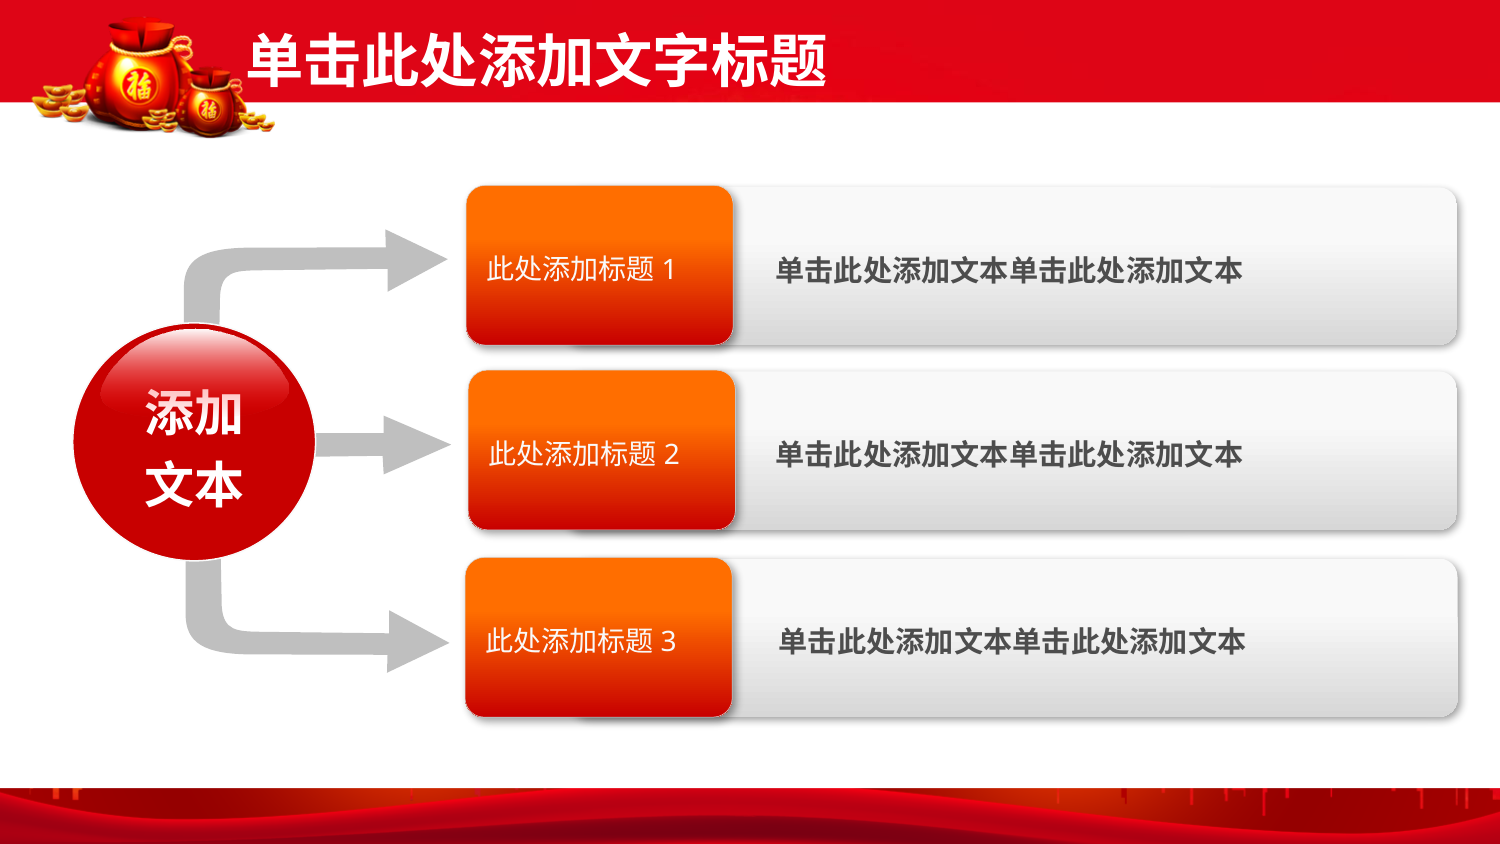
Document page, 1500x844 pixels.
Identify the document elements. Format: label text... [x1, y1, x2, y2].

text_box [72, 322, 316, 561]
text_box 单击此处添加文本单击此处添加文本 [733, 187, 1458, 345]
text_box [183, 229, 448, 322]
text_box 此处添加标题2 [468, 370, 736, 530]
text_box 此处添加标题1 [466, 185, 734, 346]
picture [0, 0, 1500, 139]
text_box 此处添加标题3 [465, 557, 733, 718]
text_box [316, 415, 452, 475]
picture [0, 789, 1500, 844]
text_box 单击此处添加文本单击此处添加文本 [734, 371, 1458, 530]
text_box [185, 561, 450, 673]
text_box 单击此处添加文本单击此处添加文本 [729, 558, 1458, 717]
